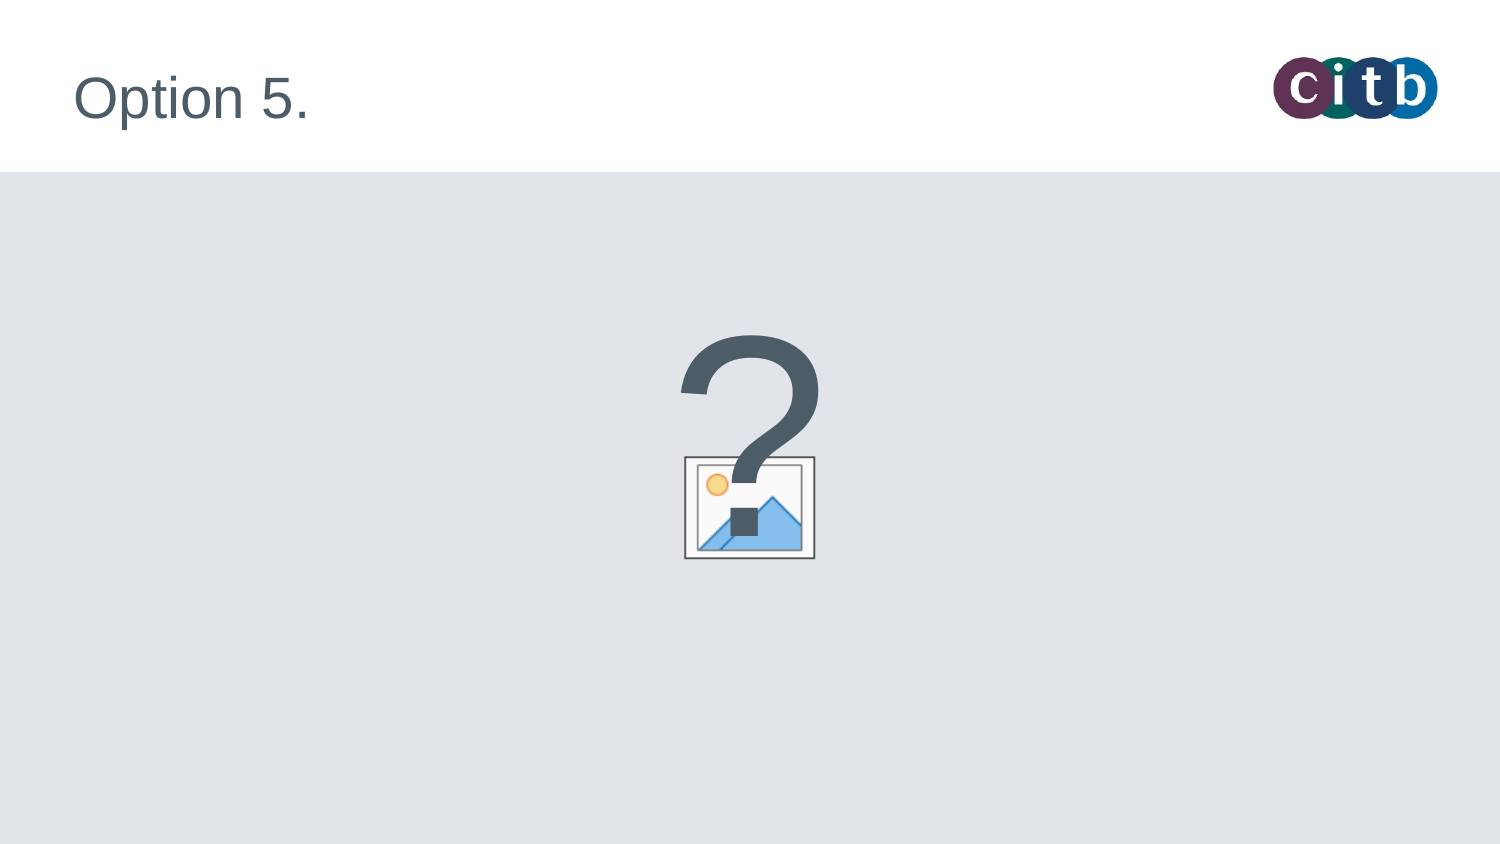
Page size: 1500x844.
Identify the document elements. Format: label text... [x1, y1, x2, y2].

picture [0, 172, 1500, 844]
title Option 5. [59, 47, 1446, 130]
